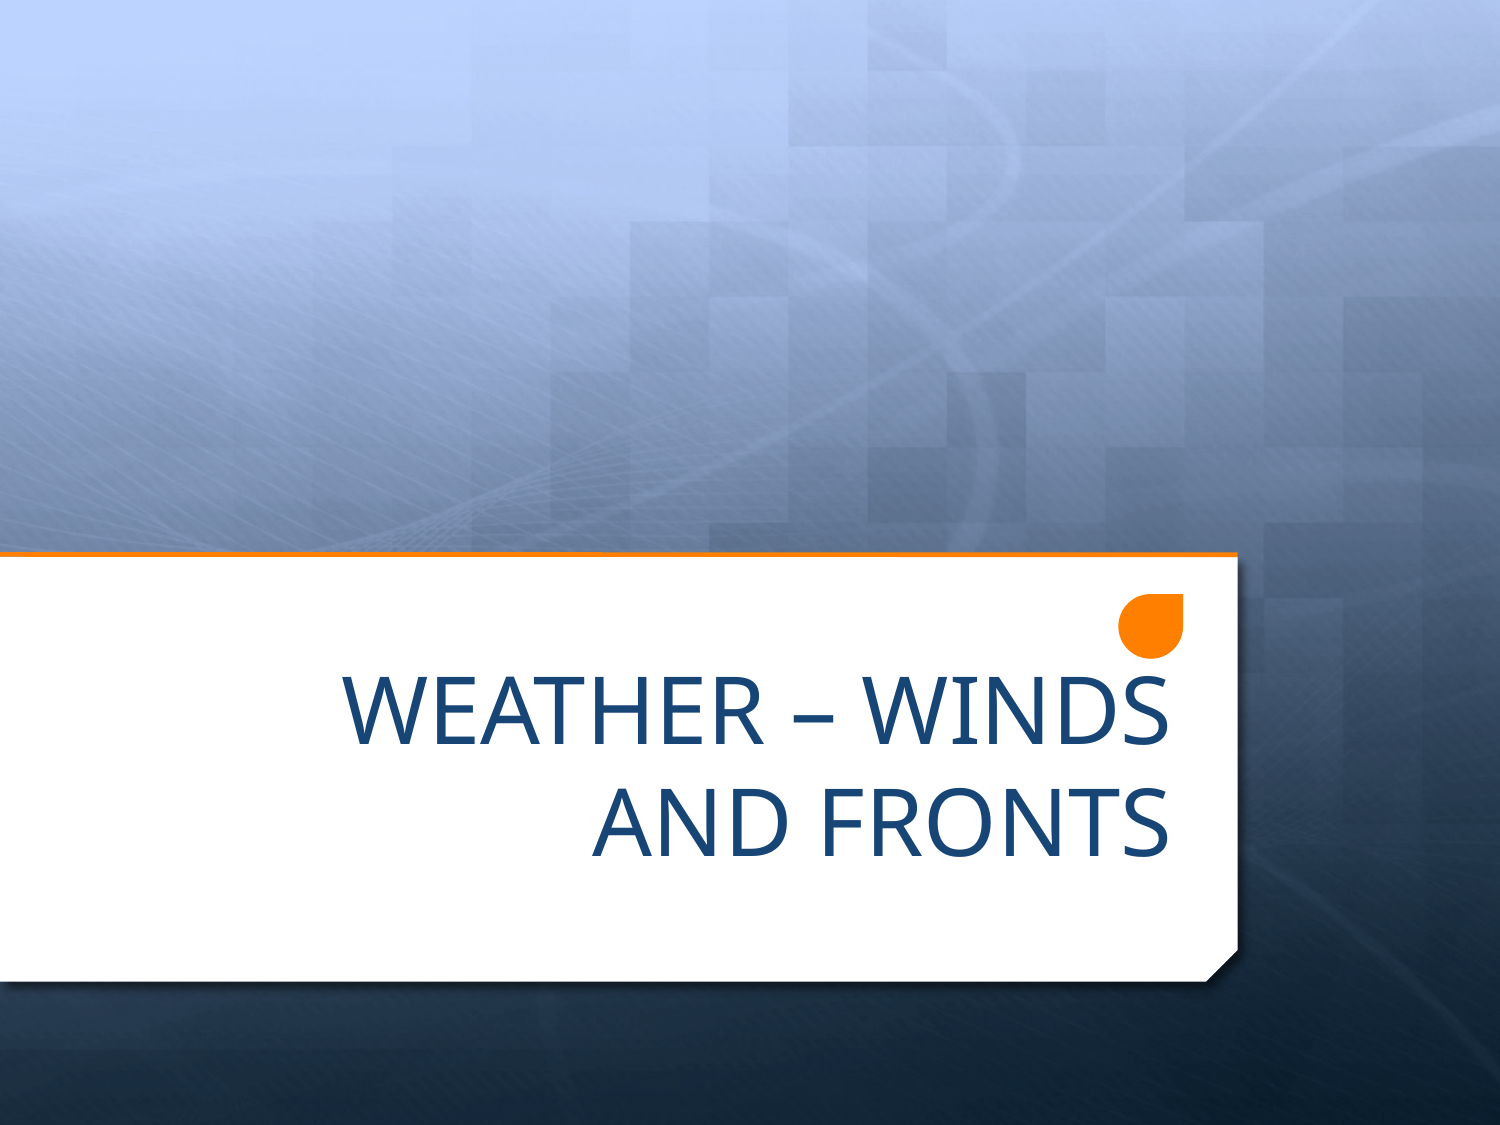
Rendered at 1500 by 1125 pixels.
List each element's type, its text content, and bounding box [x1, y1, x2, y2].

title WEATHER – WINDS AND FRONTS [225, 641, 1188, 883]
